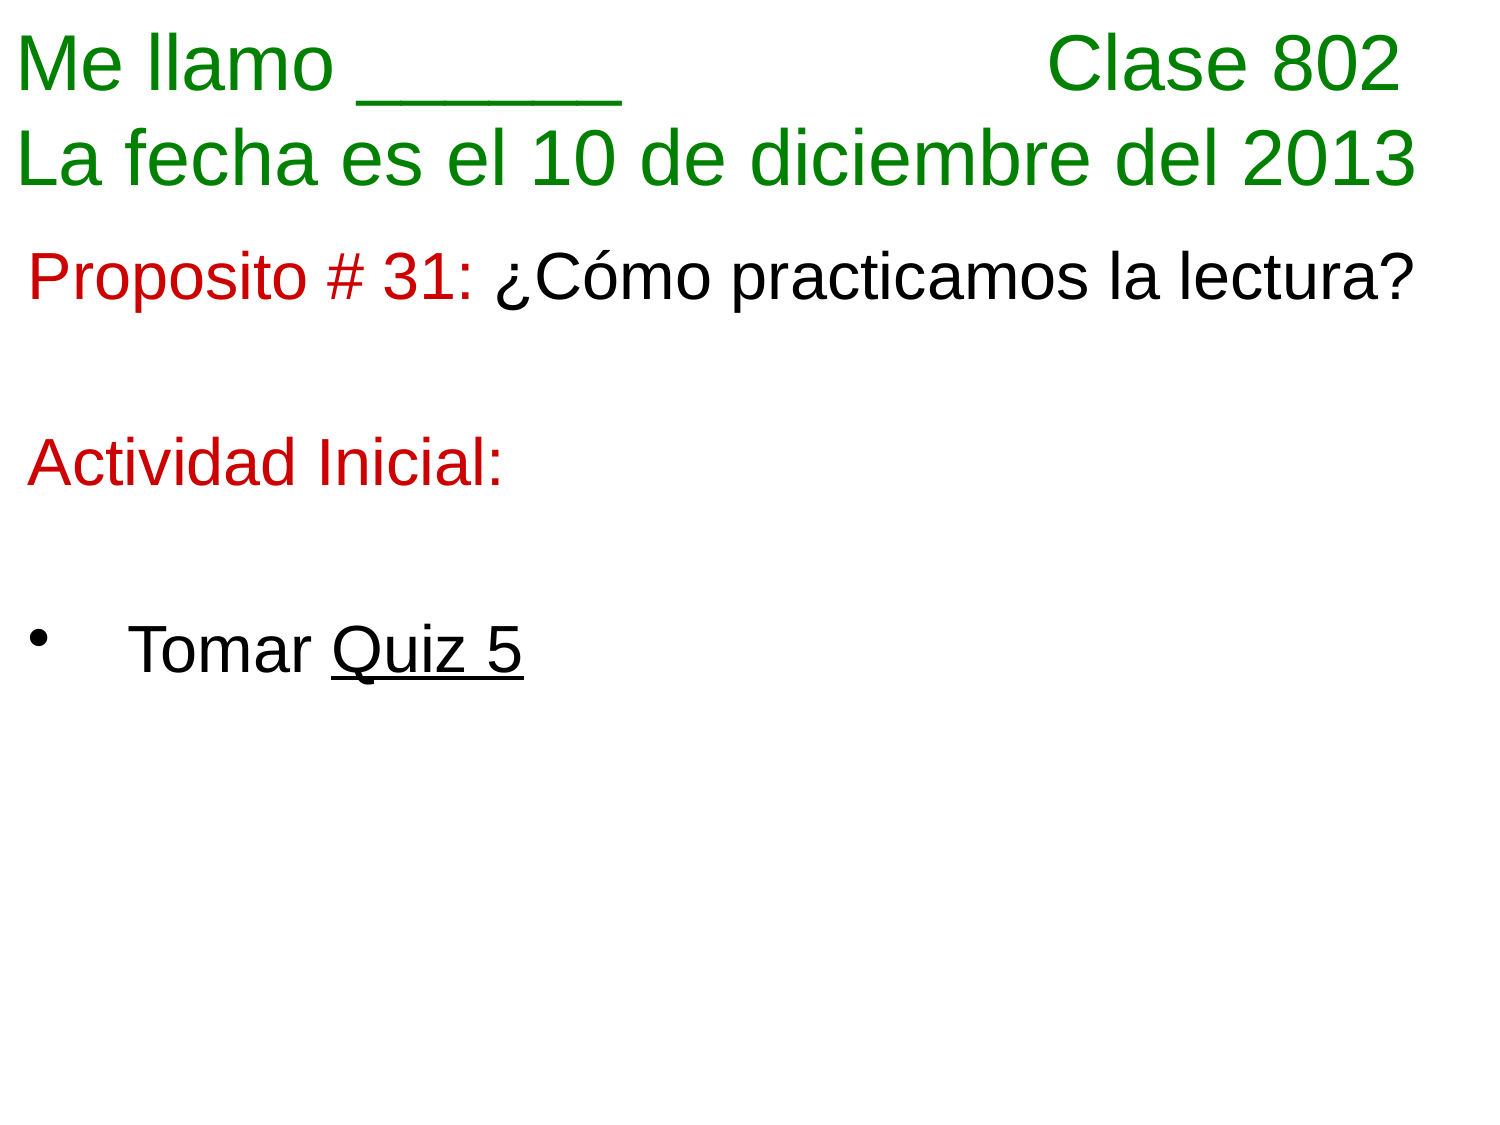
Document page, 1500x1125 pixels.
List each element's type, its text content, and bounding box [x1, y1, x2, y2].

title Me llamo ______ Clase 802 La fecha es el 10 de diciembre del 2013 [0, 12, 1500, 200]
list Proposito # 31: ¿Cómo practicamos la lectura? Actividad Inicial: Tomar Quiz 5 [12, 224, 1463, 1088]
